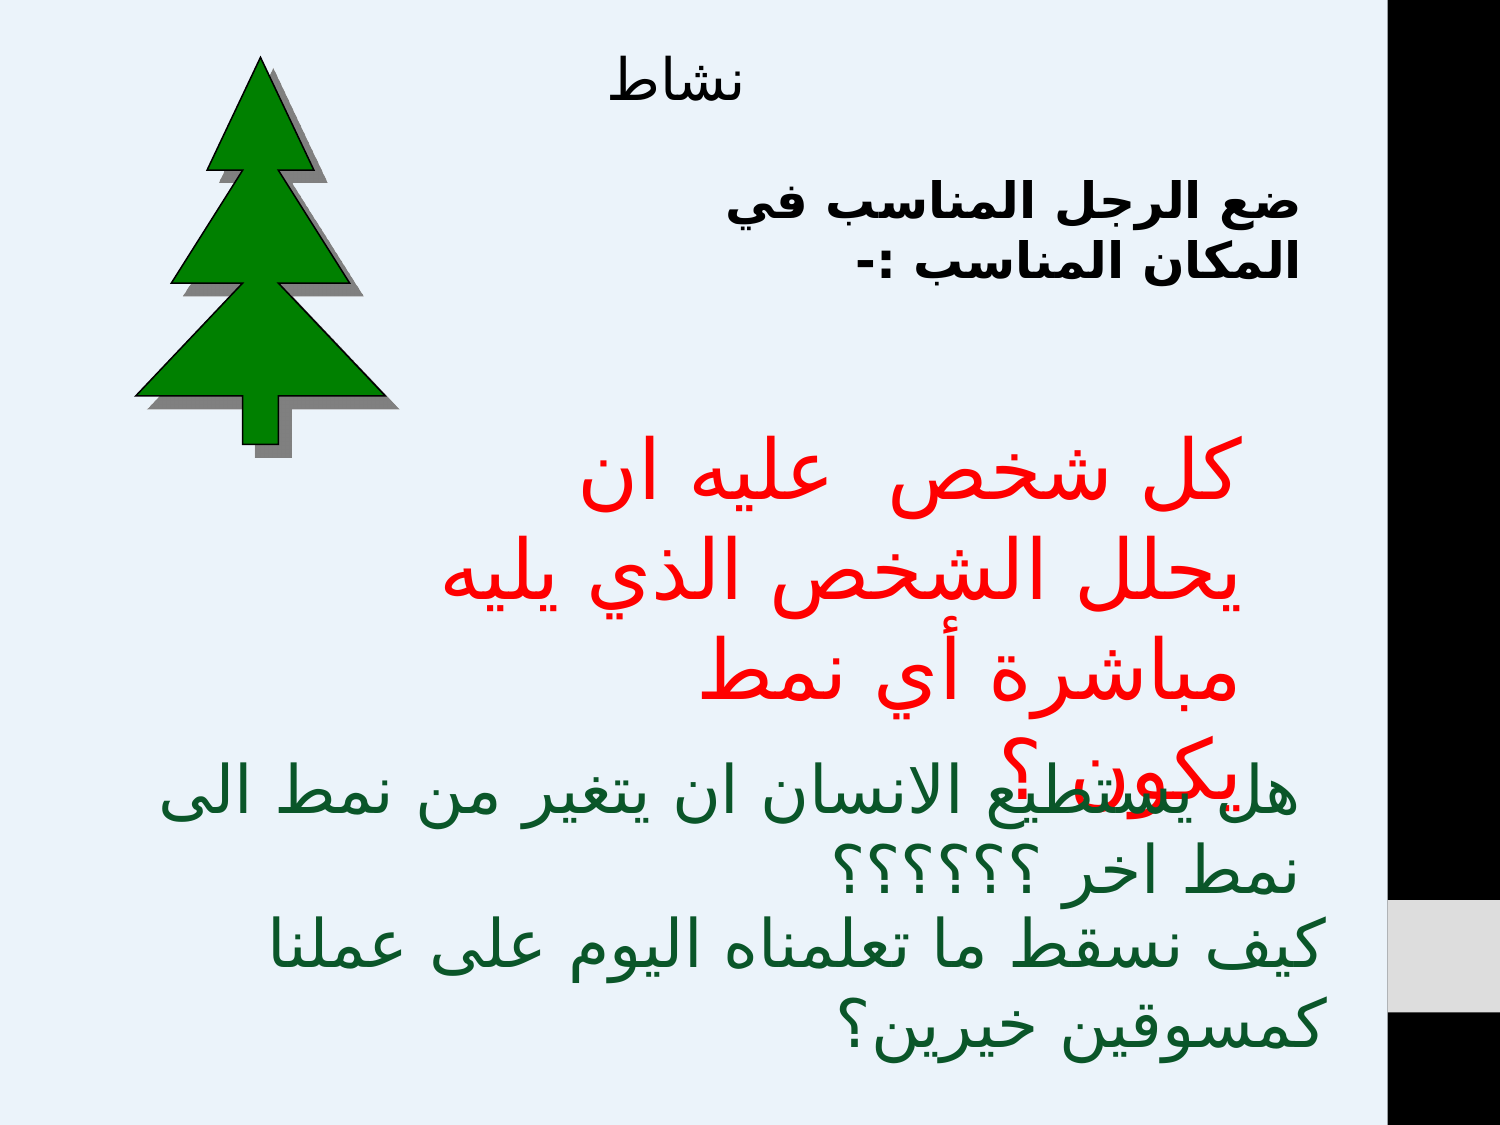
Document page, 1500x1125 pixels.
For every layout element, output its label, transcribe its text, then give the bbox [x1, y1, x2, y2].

text_box كل شخص عليه ان يحلل الشخص الذي يليه مباشرة أي نمط يكون ؟ [419, 408, 1258, 739]
text_box ضع الرجل المناسب في المكان المناسب :- [584, 160, 1317, 296]
text_box [135, 57, 386, 445]
text_box نشاط [478, 9, 857, 138]
text_box هل يستطيع الانسان ان يتغير من نمط الى نمط اخر ؟؟؟؟؟؟ [112, 739, 1317, 915]
text_box كيف نسقط ما تعلمناه اليوم على عملنا كمسوقين خيرين؟ [137, 893, 1342, 1068]
